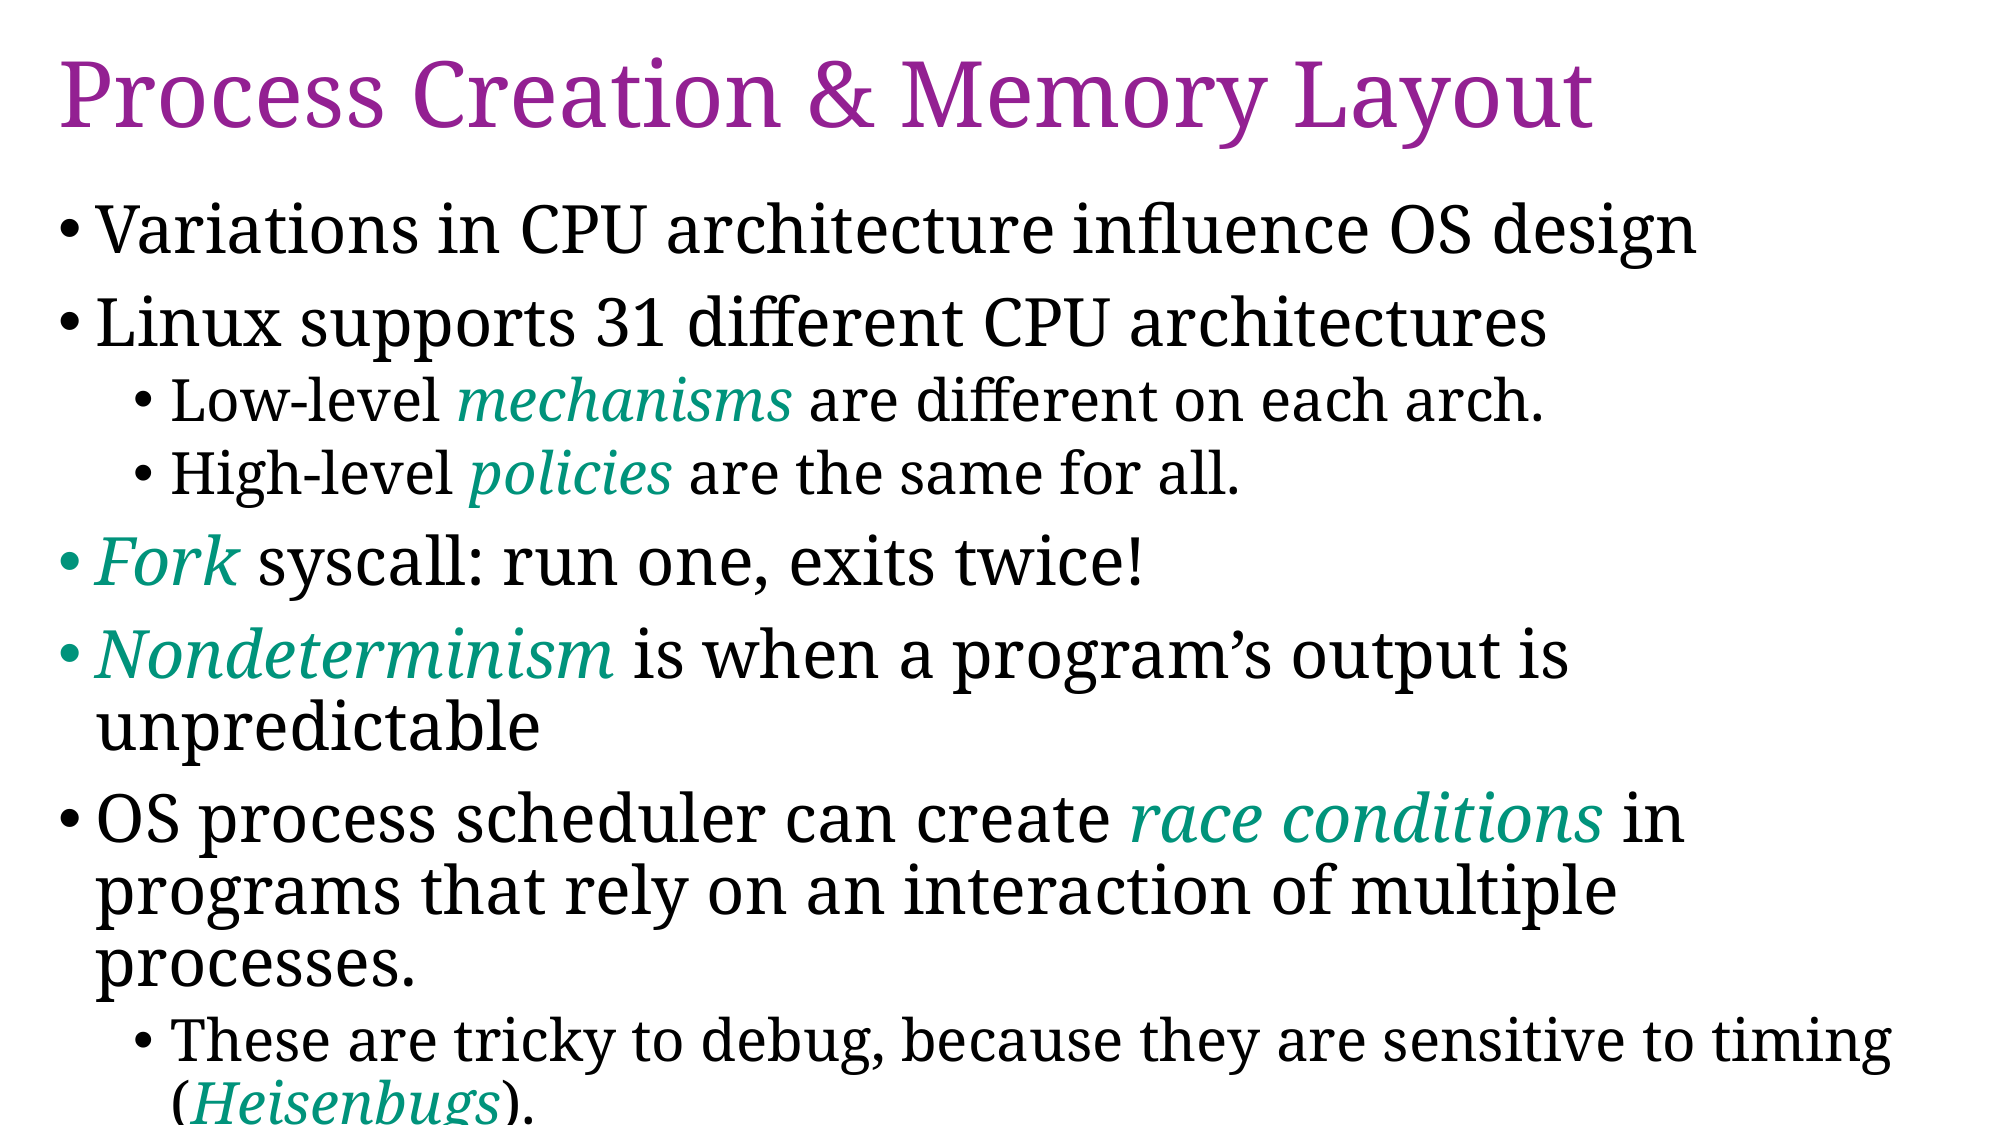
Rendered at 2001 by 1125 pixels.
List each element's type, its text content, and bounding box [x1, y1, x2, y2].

list Variations in CPU architecture influence OS design Linux supports 31 different CPU architectures Low-level mechanisms are different on each arch. High-level policies are the same for all. Fork syscall: run one, exits twice! Nondeterminism is when a program’s output is unpredictable OS process scheduler can create race conditions in programs that rely on an interaction of multiple processes. These are tricky to debug, because they are sensitive to timing (Heisenbugs). Kernel panic occurs when OS causes an exception and can’t recover [43, 188, 1953, 1106]
title Process Creation & Memory Layout [43, 25, 1953, 171]
